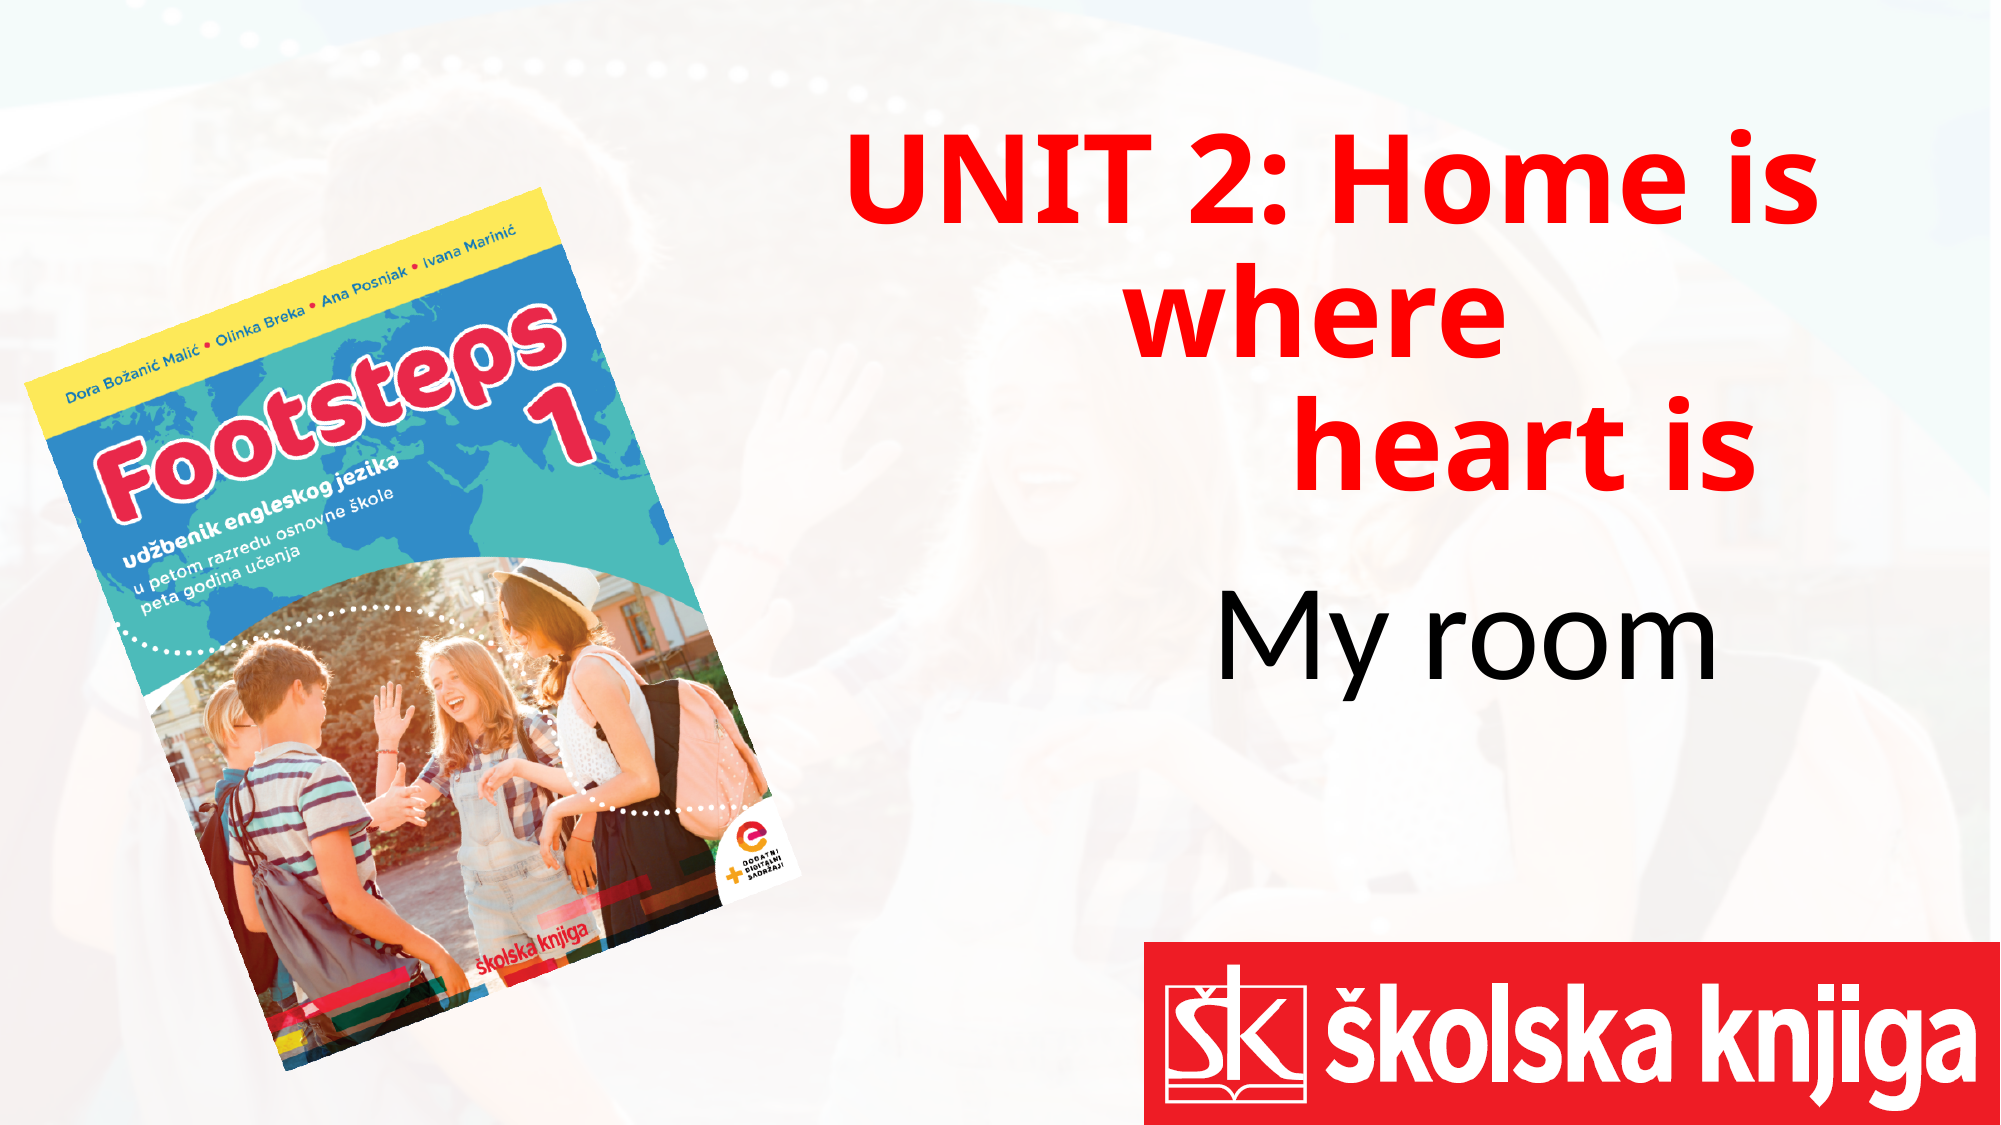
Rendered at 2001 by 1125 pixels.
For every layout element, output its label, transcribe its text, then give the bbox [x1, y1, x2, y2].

subtitle My room [716, 553, 2000, 826]
picture [24, 188, 801, 1071]
picture [1144, 942, 2000, 1125]
title UNIT 2: Home is where heart is [627, 108, 2000, 526]
